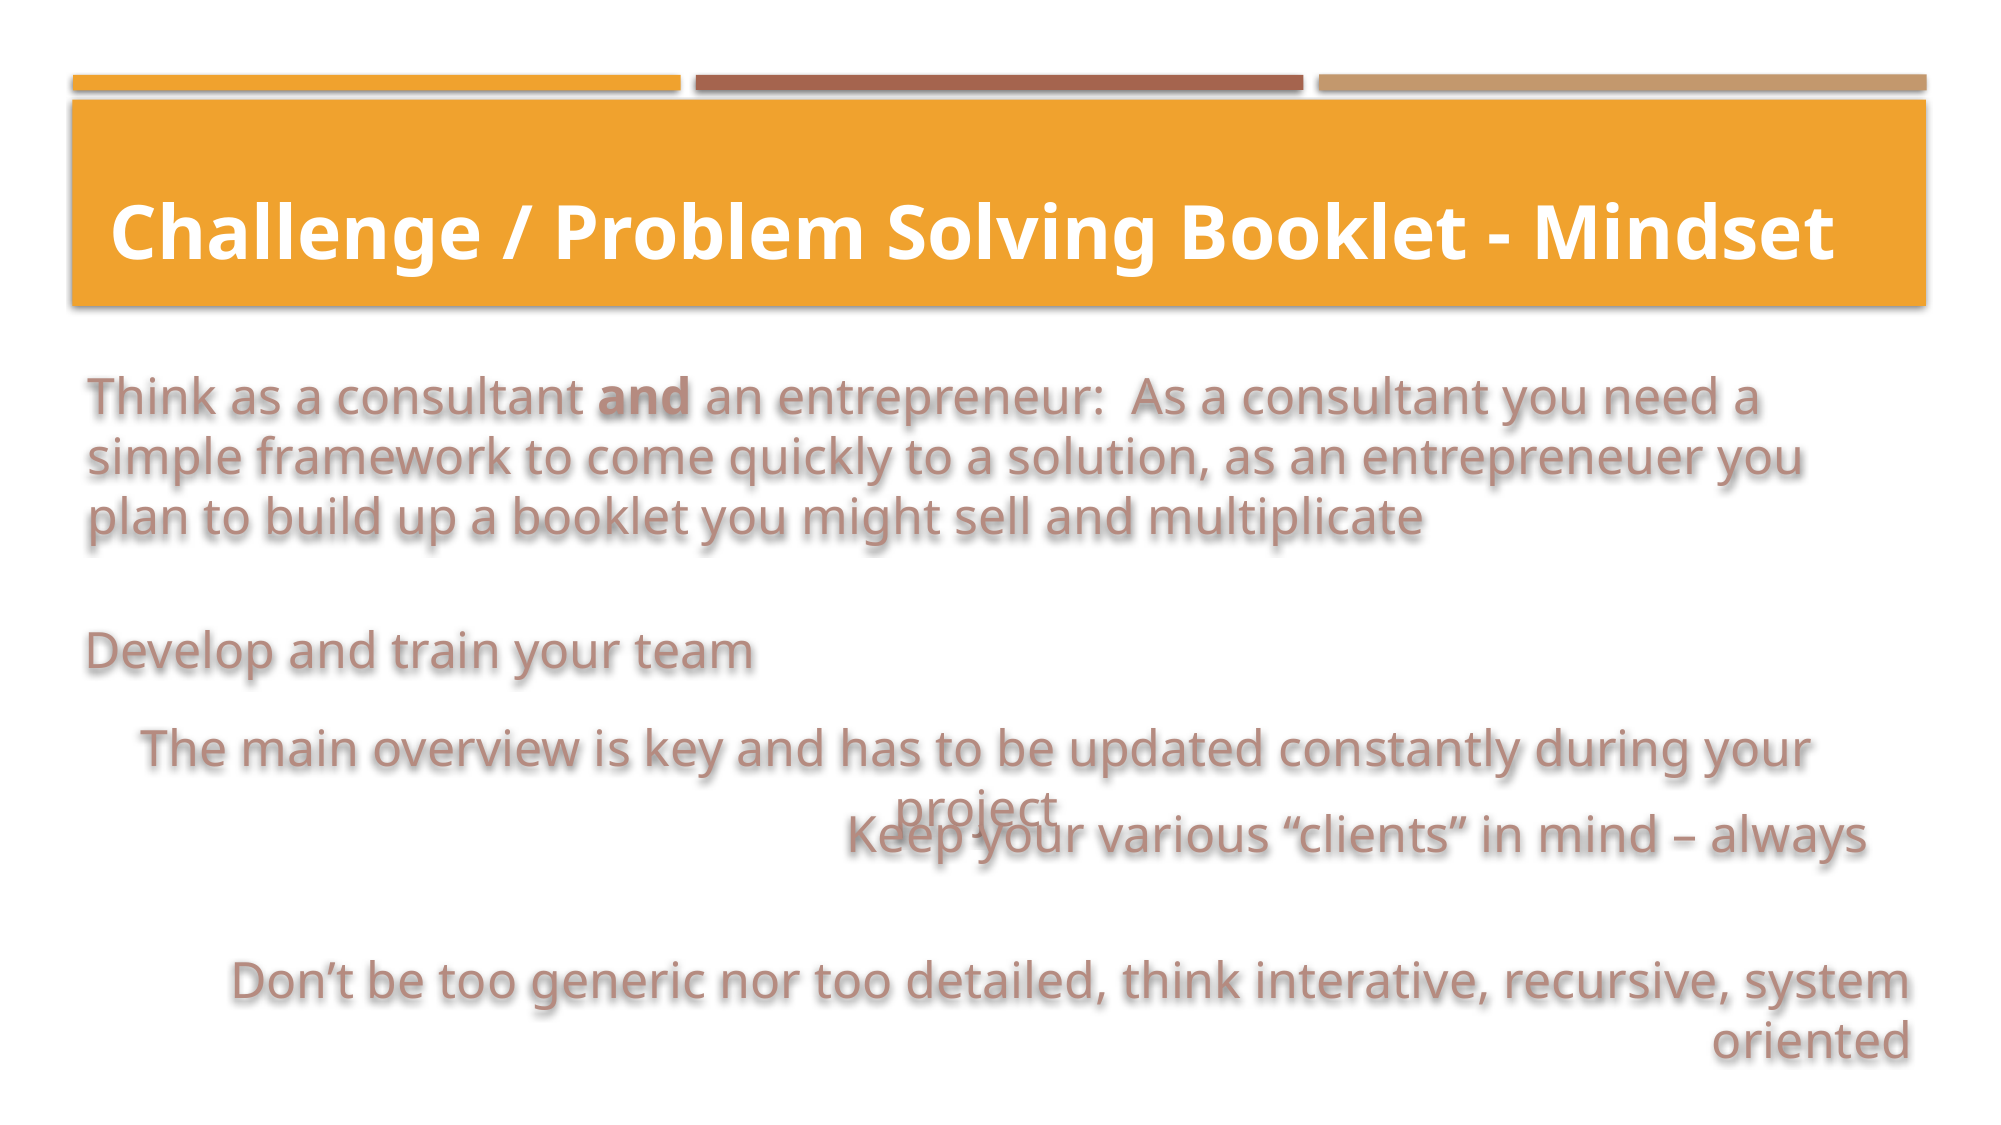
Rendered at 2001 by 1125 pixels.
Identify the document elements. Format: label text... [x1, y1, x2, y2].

text_box The main overview is key and has to be updated constantly during your project [49, 648, 1905, 768]
title Challenge / Problem Solving Booklet - Mindset [94, 119, 1904, 282]
text_box Keep your various “clients” in mind – always [73, 794, 1929, 914]
text_box Think as a consultant and an entrepreneur: As a consultant you need a simple framework to come quickly to a solution, as an entrepreneuer you plan to build up a booklet you might sell and multiplicate [72, 357, 1928, 477]
text_box Develop and train your team [24, 550, 1880, 671]
text_box Don’t be too generic nor too detailed, think interative, recursive, system oriented [72, 940, 1928, 1060]
